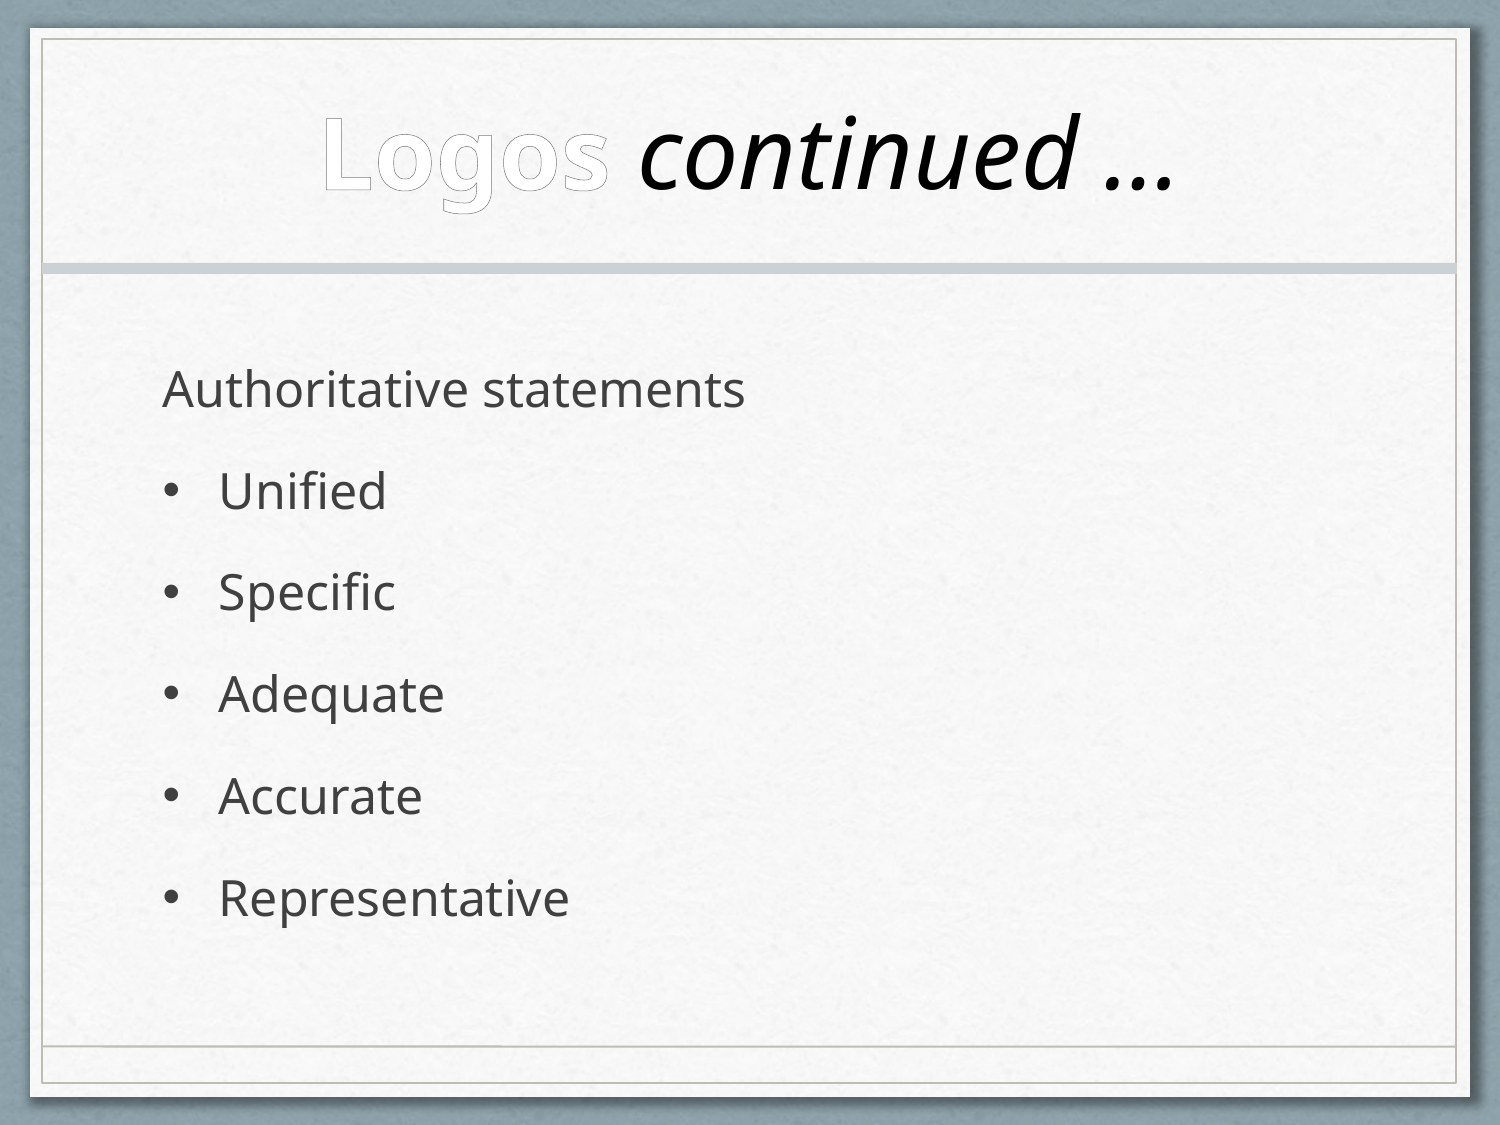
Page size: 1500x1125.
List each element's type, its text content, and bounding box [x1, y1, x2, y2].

title Logos continued … [147, 40, 1353, 260]
list Authoritative statements Unified Specific Adequate Accurate Representative [147, 350, 1353, 995]
picture [30, 28, 1470, 1097]
